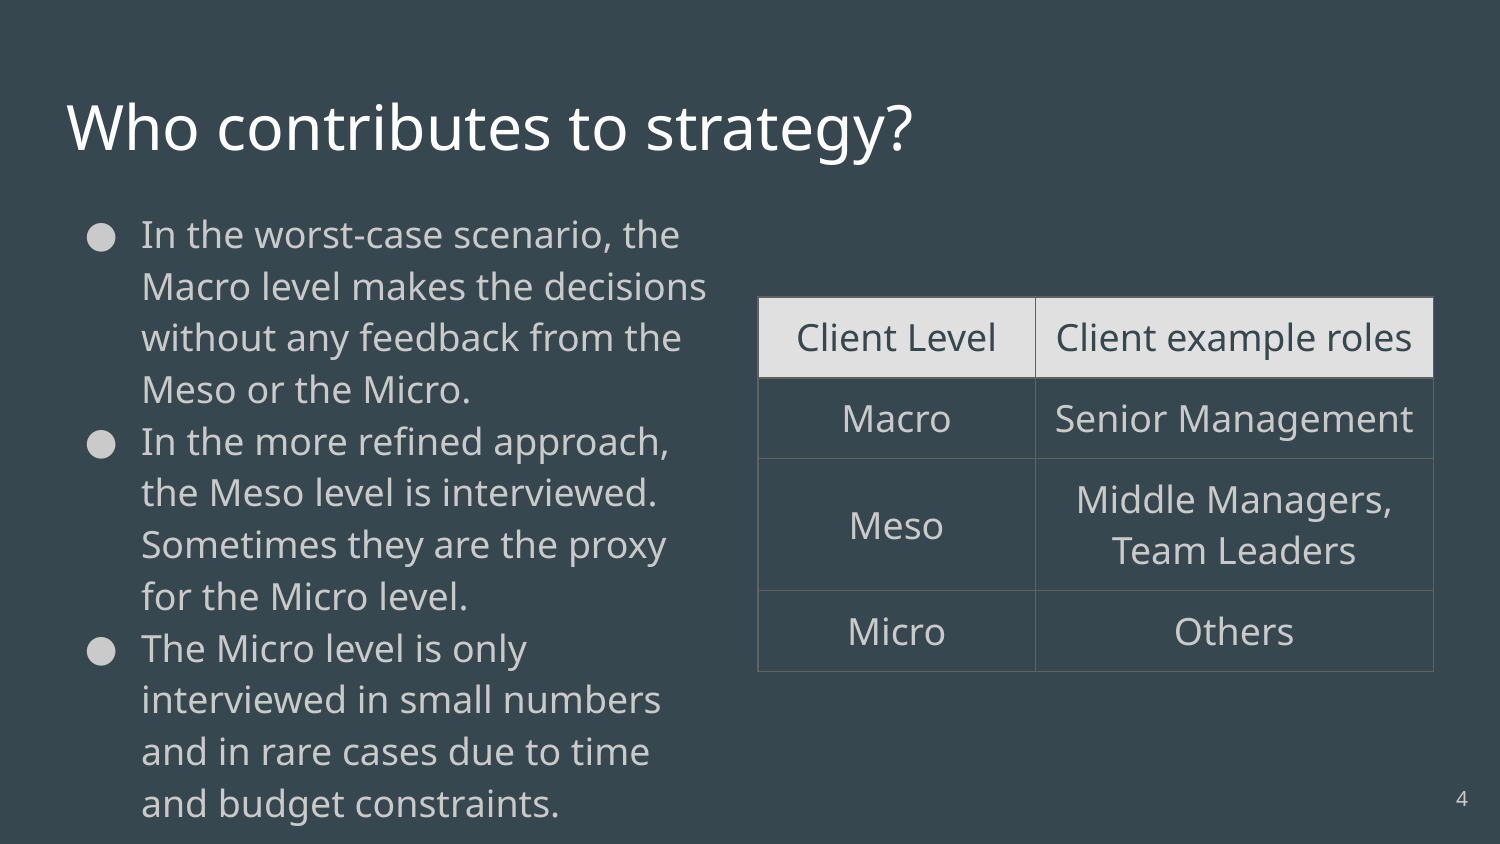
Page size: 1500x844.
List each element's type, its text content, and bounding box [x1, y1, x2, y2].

table_cell Middle Managers, Team Leaders [1036, 459, 1433, 590]
table_header Client example roles [1036, 298, 1433, 377]
table_header Client Level [759, 298, 1035, 377]
list In the worst-case scenario, the Macro level makes the decisions without any feedback from the Meso or the Micro.​ In the more refined approach, the Meso level is interviewed. Sometimes they are the proxy for the Micro level.​ The Micro level is only interviewed in small numbers and in rare cases due to time and budget constraints.​ [51, 189, 727, 750]
title Who contributes to strategy? [51, 72, 1449, 167]
table_cell Micro [759, 591, 1035, 671]
table_cell Others [1036, 591, 1433, 671]
table_cell Macro [759, 379, 1035, 458]
slide_number ‹#› [1392, 767, 1483, 833]
table_cell Meso [759, 459, 1035, 590]
table_cell Senior Management [1036, 379, 1433, 458]
